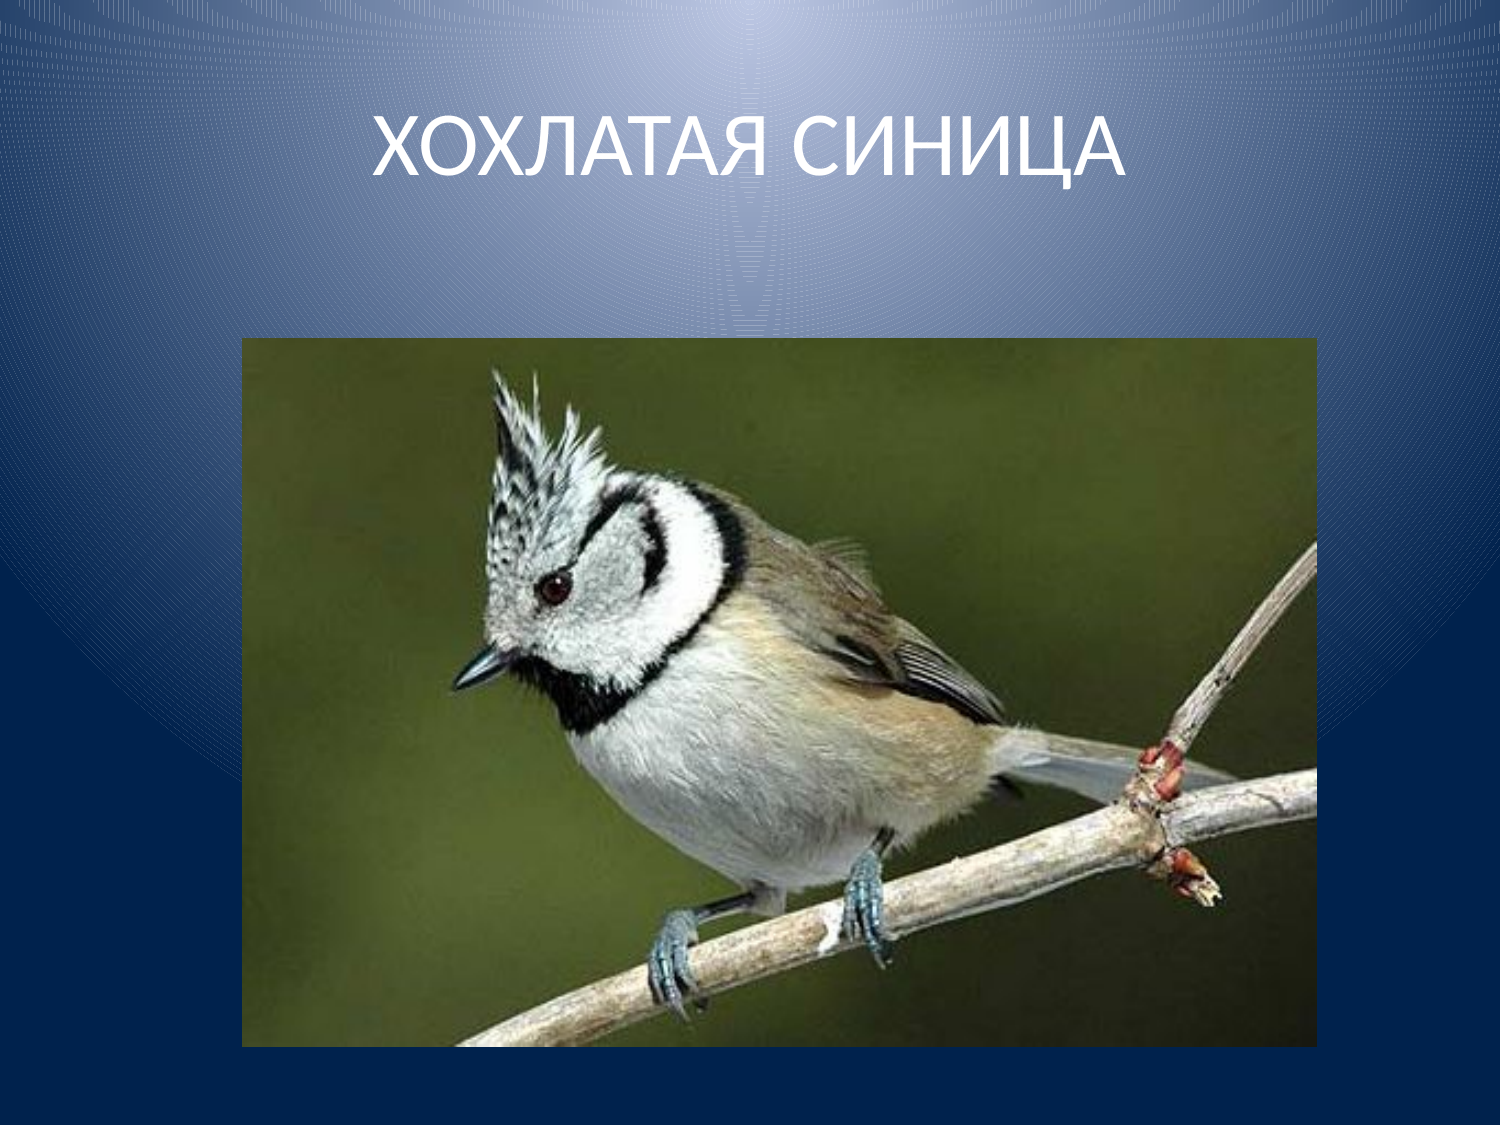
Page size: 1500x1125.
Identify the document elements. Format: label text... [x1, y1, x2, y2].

title ХОХЛАТАЯ СИНИЦА [75, 45, 1425, 233]
picture [241, 337, 1318, 1048]
